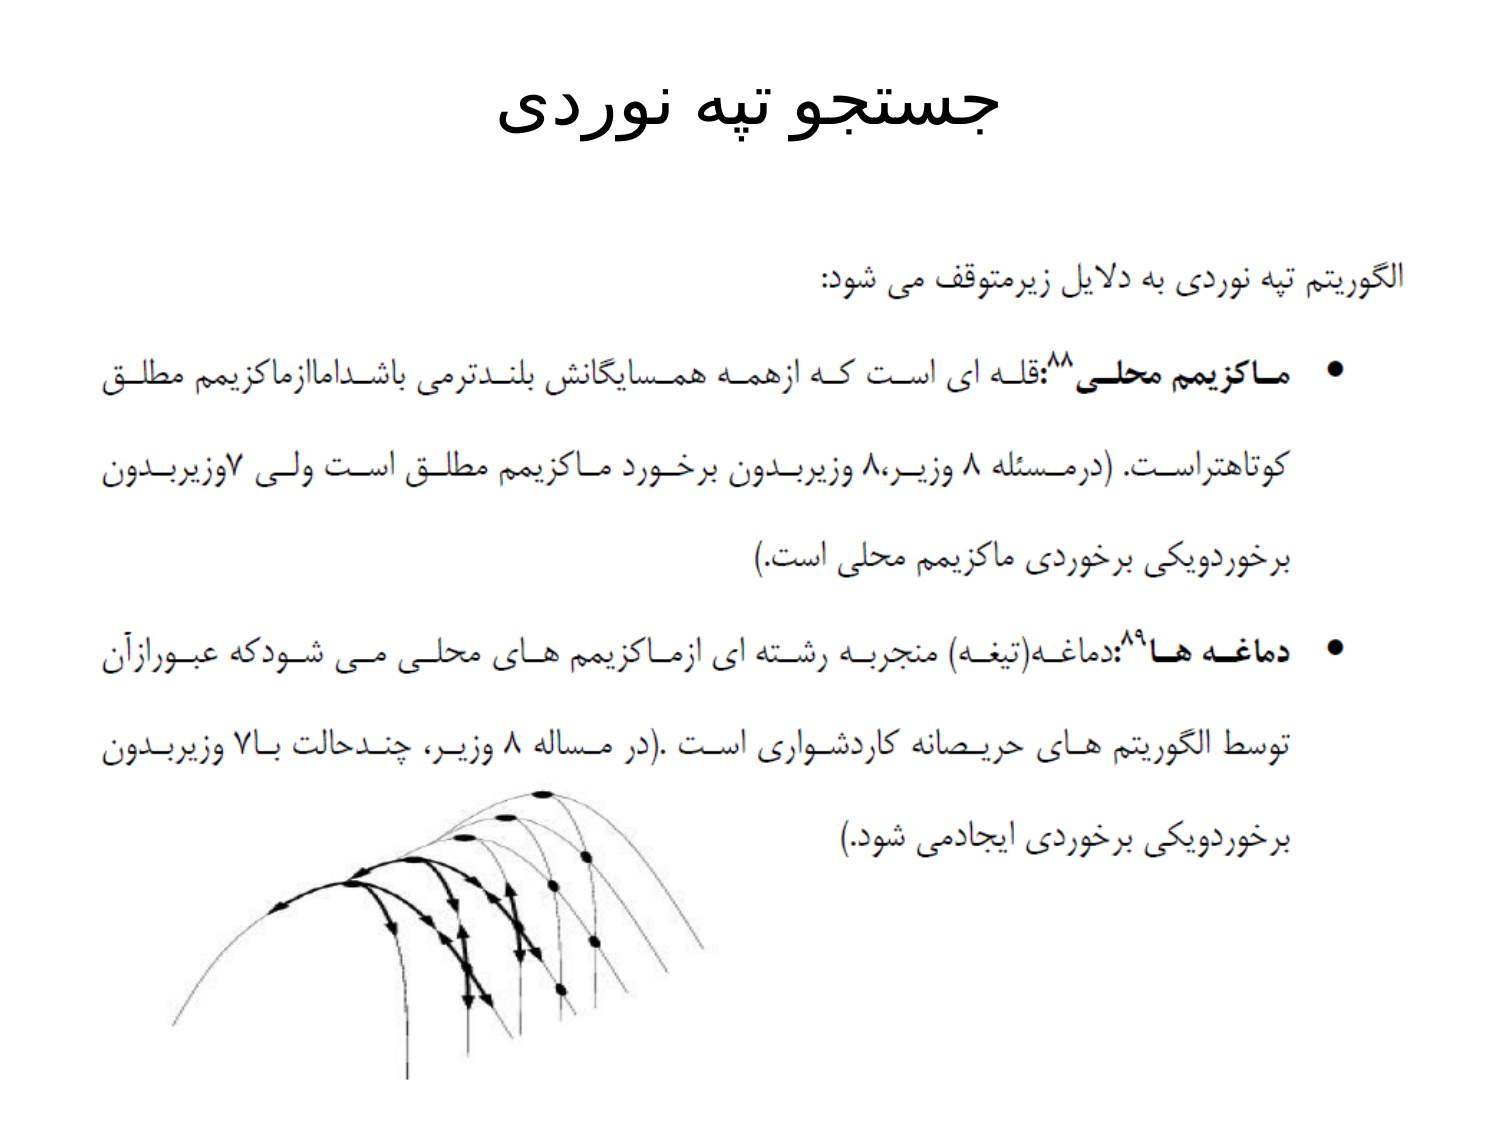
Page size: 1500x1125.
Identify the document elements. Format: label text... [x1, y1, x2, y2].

picture [94, 239, 1413, 1101]
title جستجو تپه نوردی [75, 45, 1425, 233]
